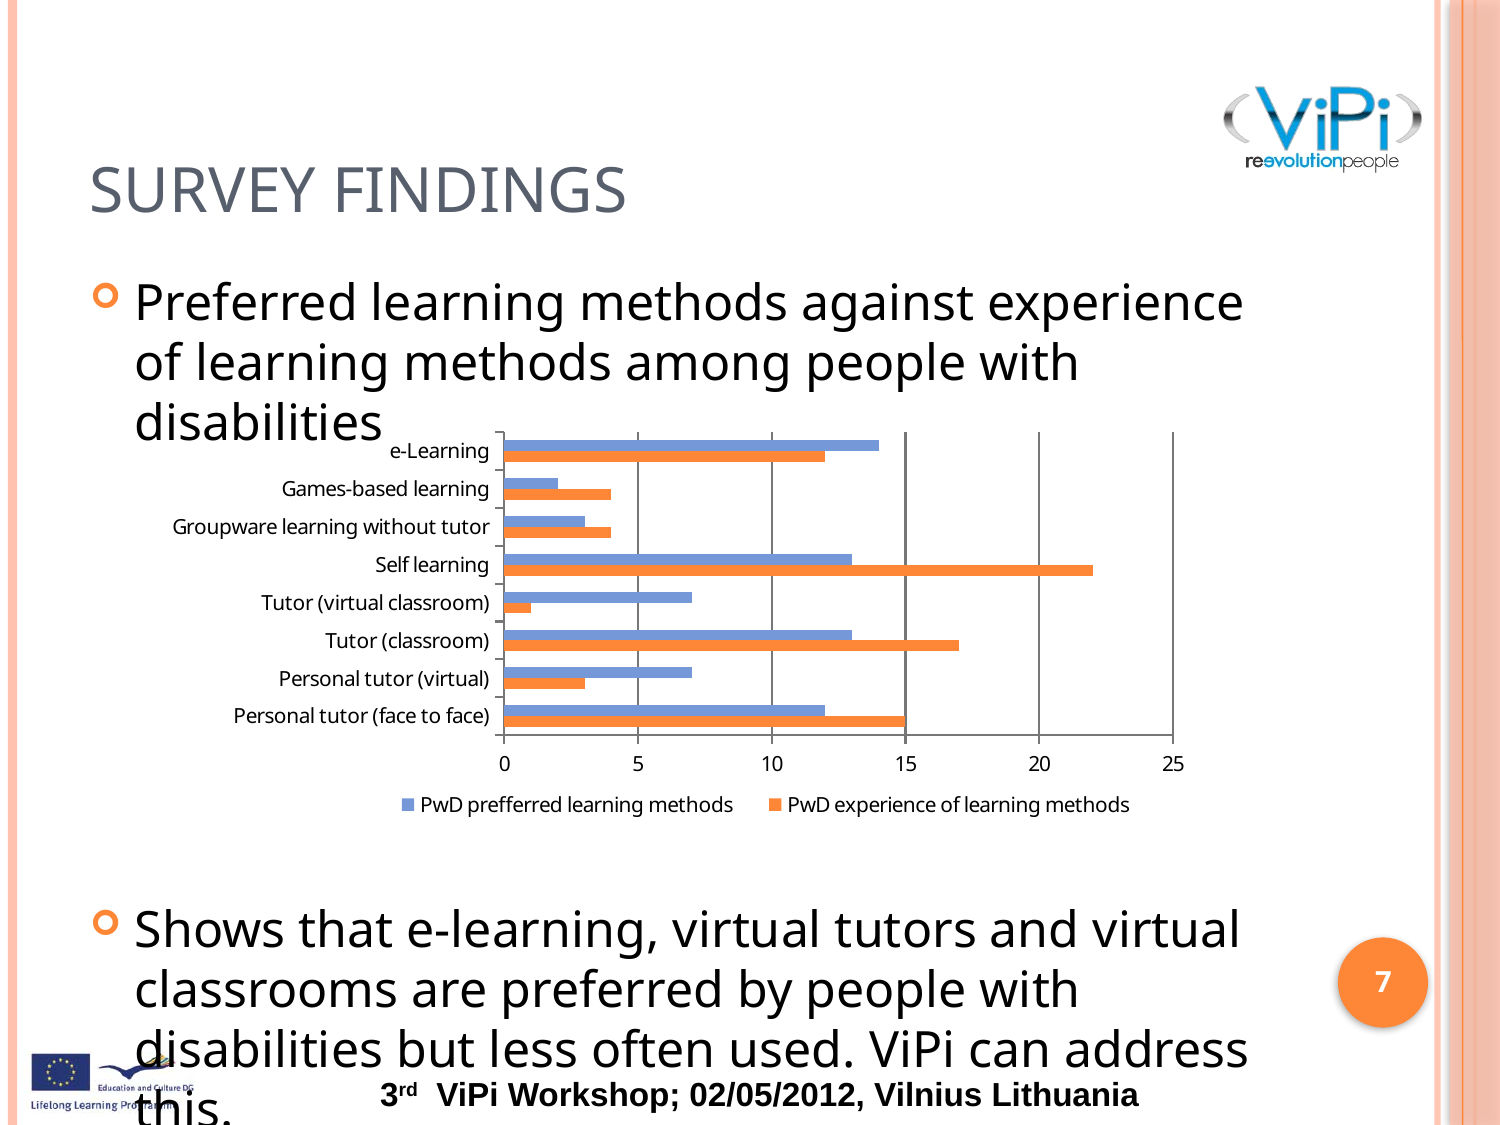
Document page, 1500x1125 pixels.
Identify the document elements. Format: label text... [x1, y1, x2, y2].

slide_number 7 [1333, 940, 1434, 1026]
title Survey Findings [75, 45, 1300, 233]
picture [1300, 78, 1423, 176]
picture [23, 1051, 195, 1114]
chart [87, 408, 1383, 871]
list Preferred learning methods against experience of learning methods among people with disabilities Shows that e-learning, virtual tutors and virtual classrooms are preferred by people with disabilities but less often used. ViPi can address this. [75, 262, 1300, 1062]
